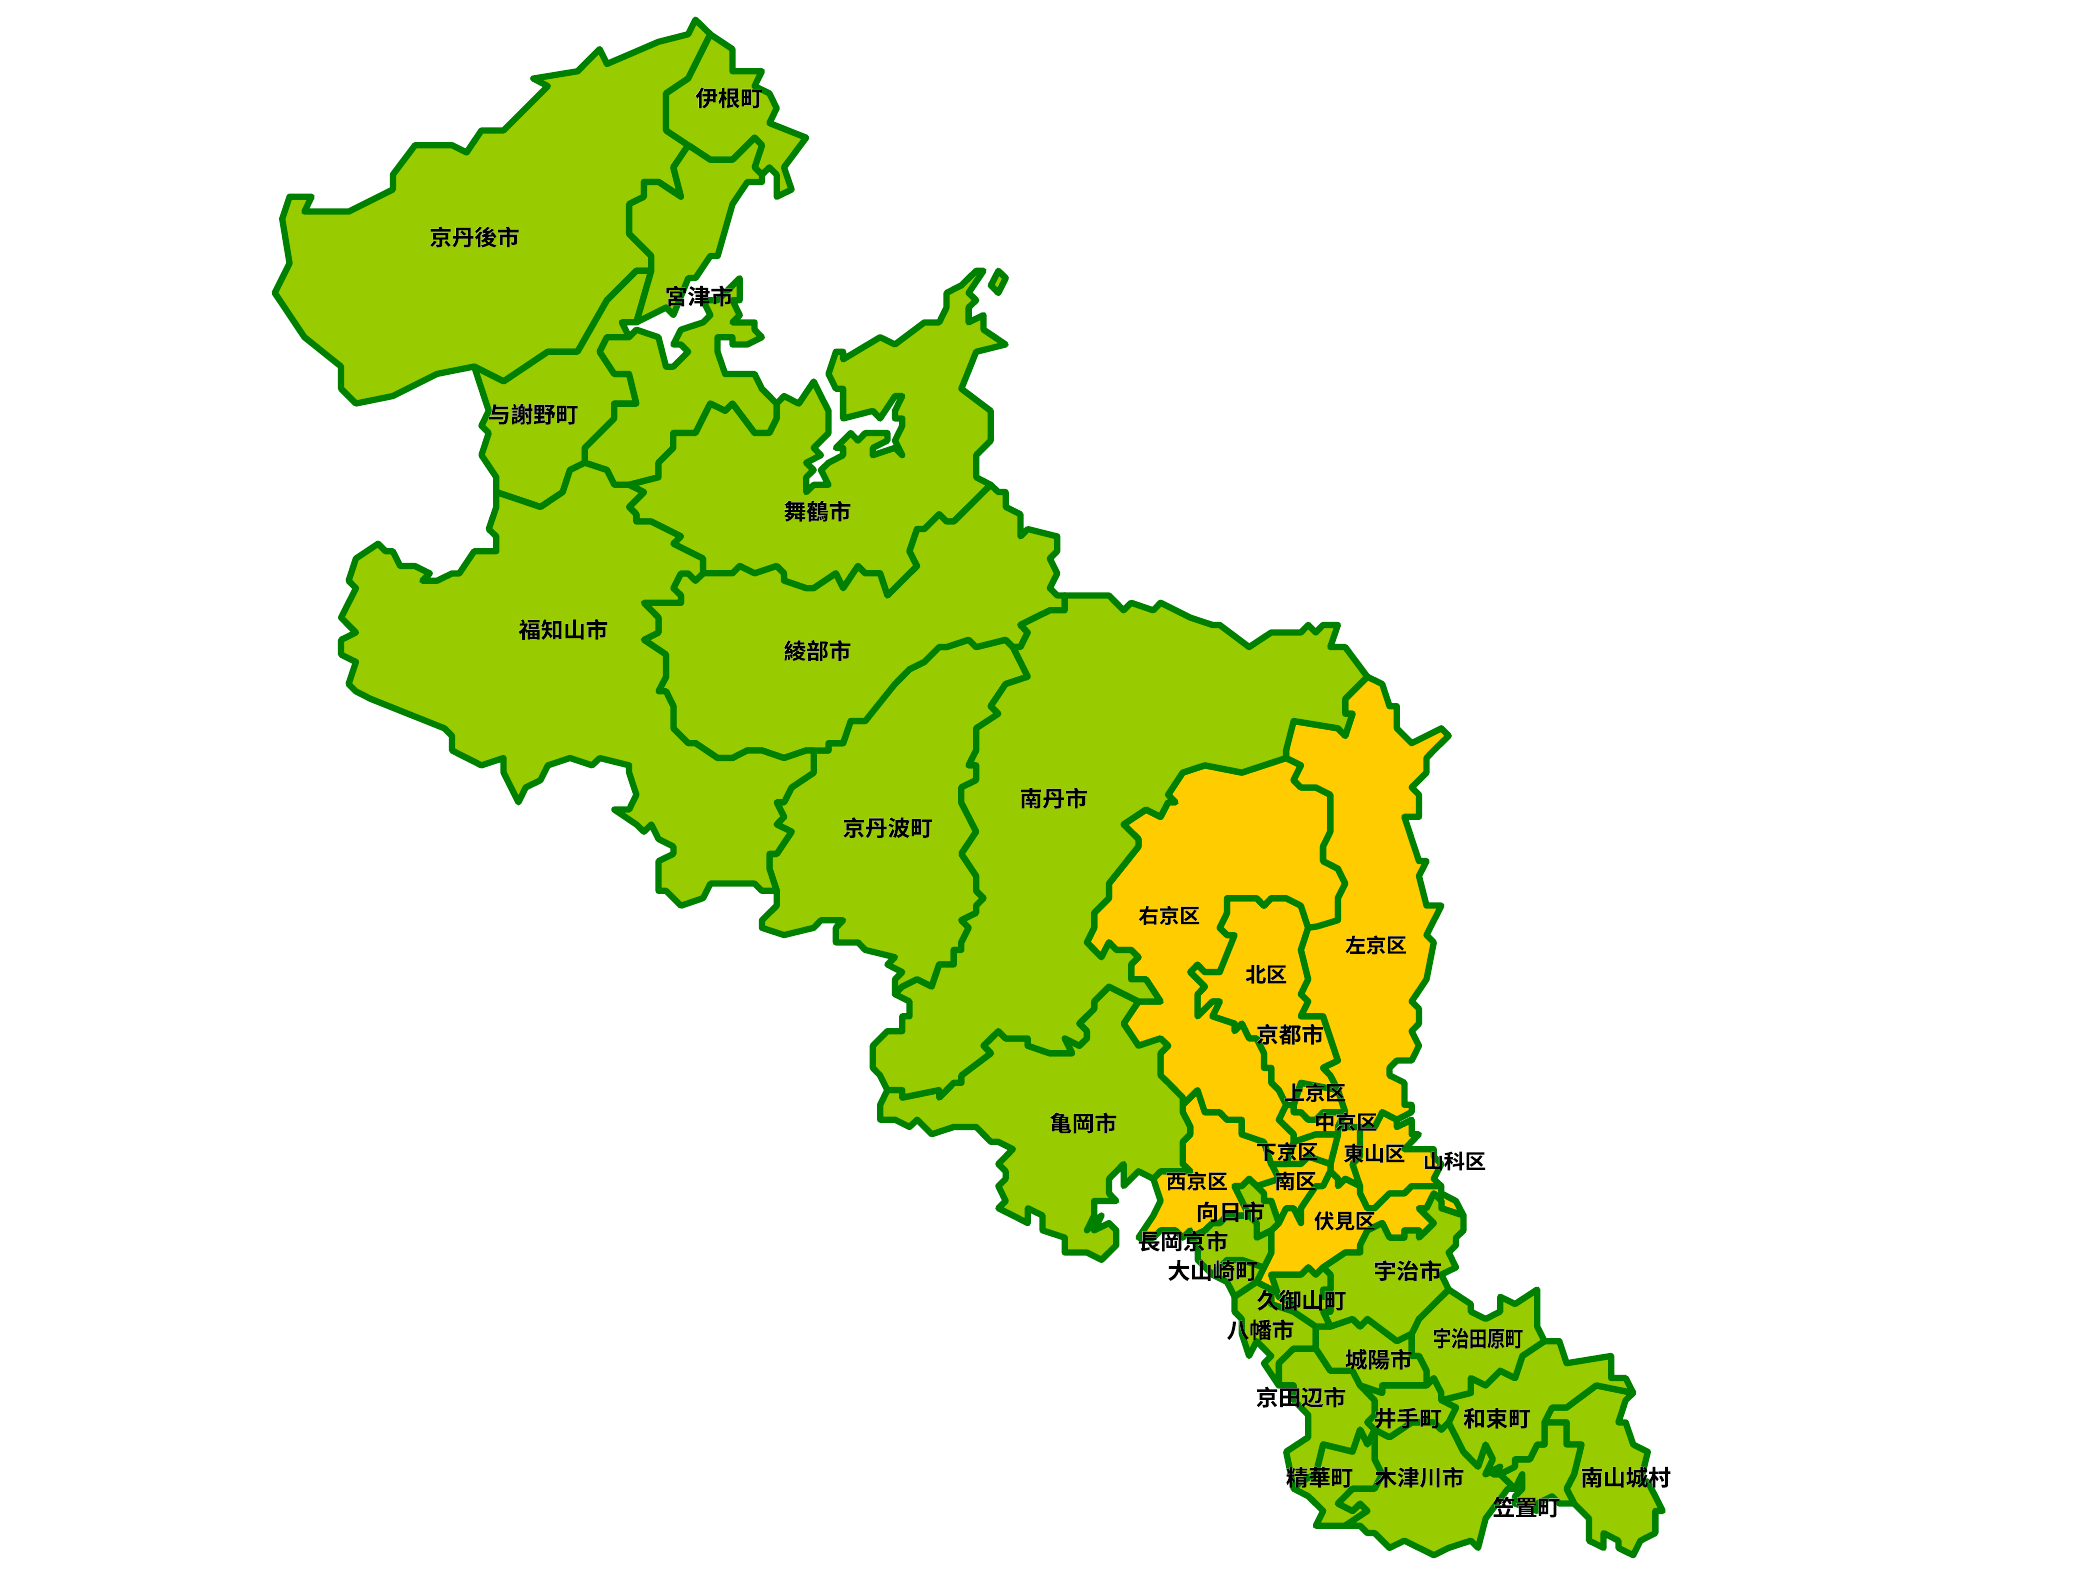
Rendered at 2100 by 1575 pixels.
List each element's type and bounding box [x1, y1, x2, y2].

text_box [274, 19, 1663, 1556]
text_box [429, 86, 1671, 1518]
